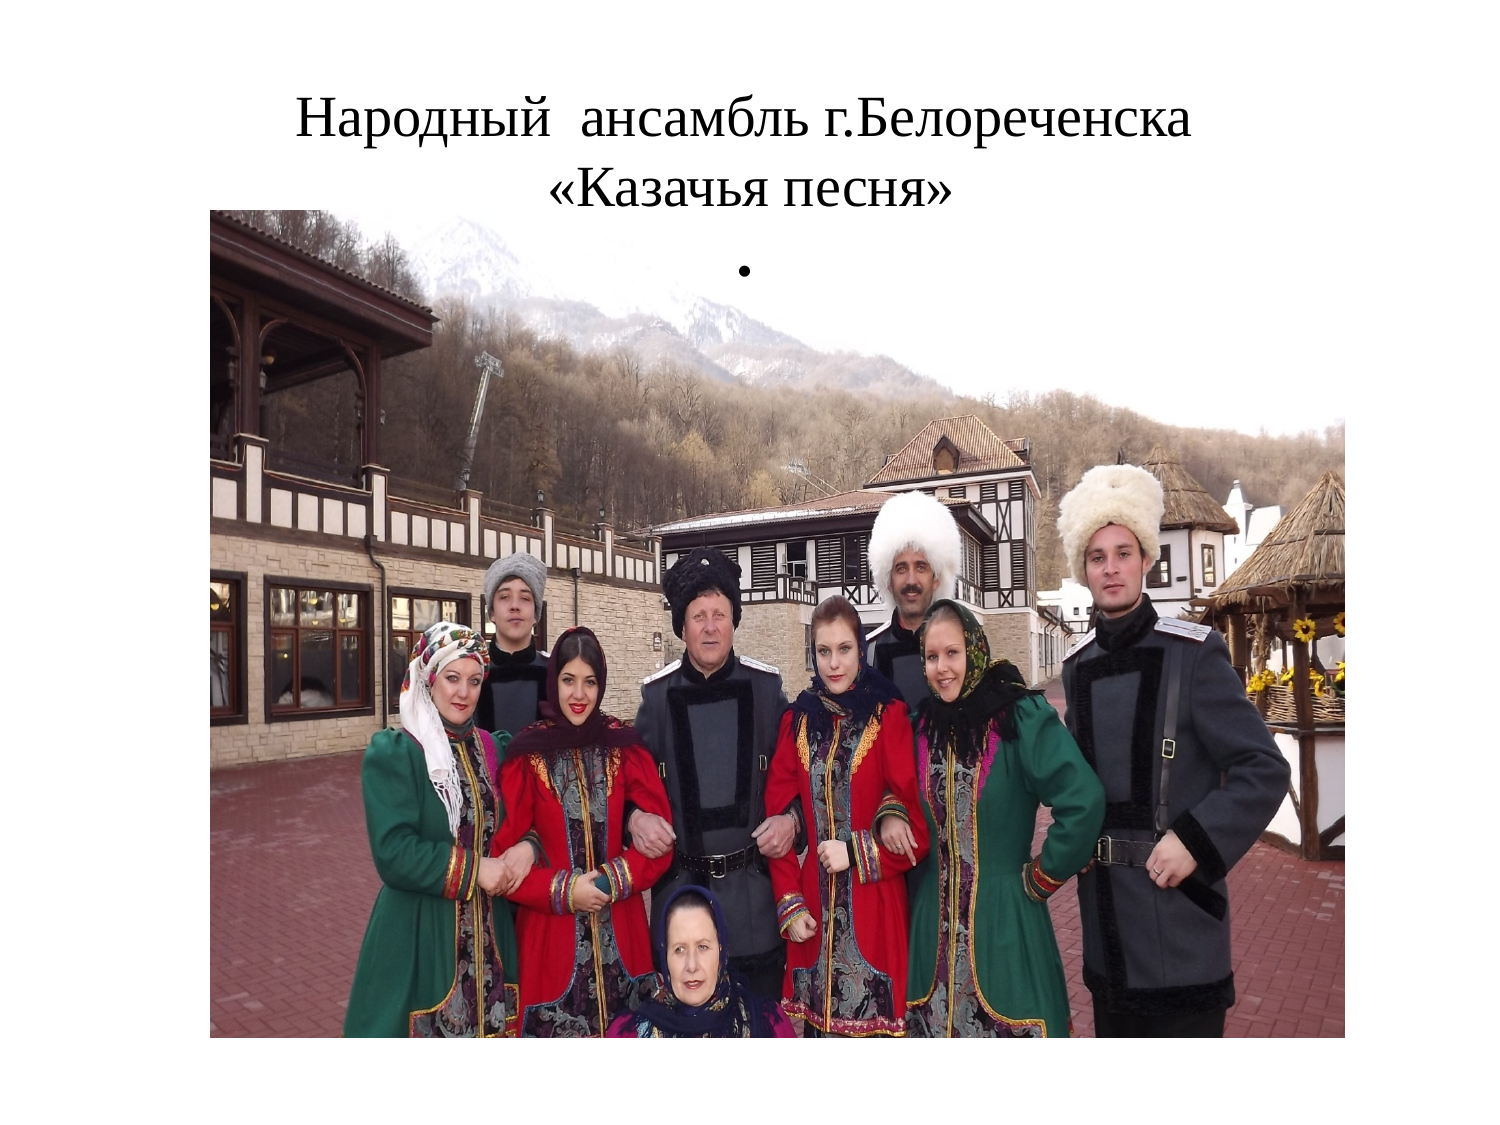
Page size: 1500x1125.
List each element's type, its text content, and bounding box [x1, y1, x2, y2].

picture [210, 210, 1346, 1039]
title . [70, 105, 1421, 375]
text_box Народный ансамбль г.Белореченска «Казачья песня» [70, 70, 1418, 105]
